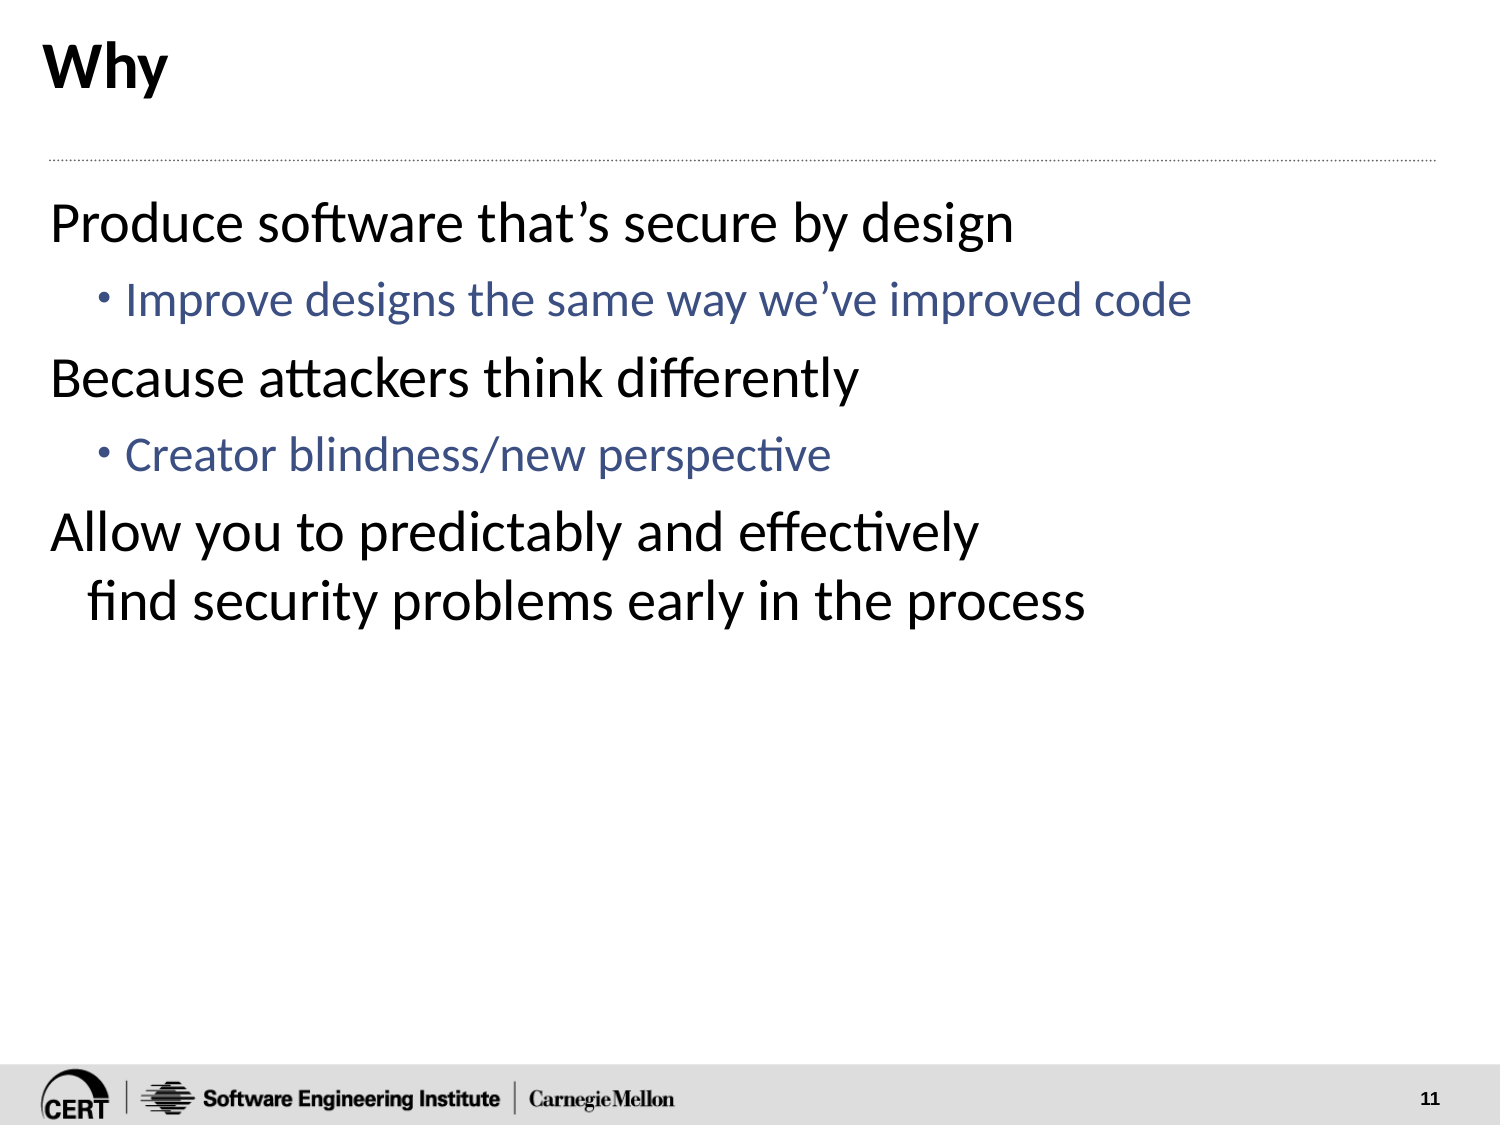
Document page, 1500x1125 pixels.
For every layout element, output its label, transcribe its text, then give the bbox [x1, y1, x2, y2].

picture [24, 1065, 688, 1125]
list Produce software that’s secure by design Improve designs the same way we’ve improved code Because attackers think differently Creator blindness/new perspective Allow you to predictably and effectively find security problems early in the process [49, 187, 1438, 1001]
title Why [42, 37, 1434, 155]
